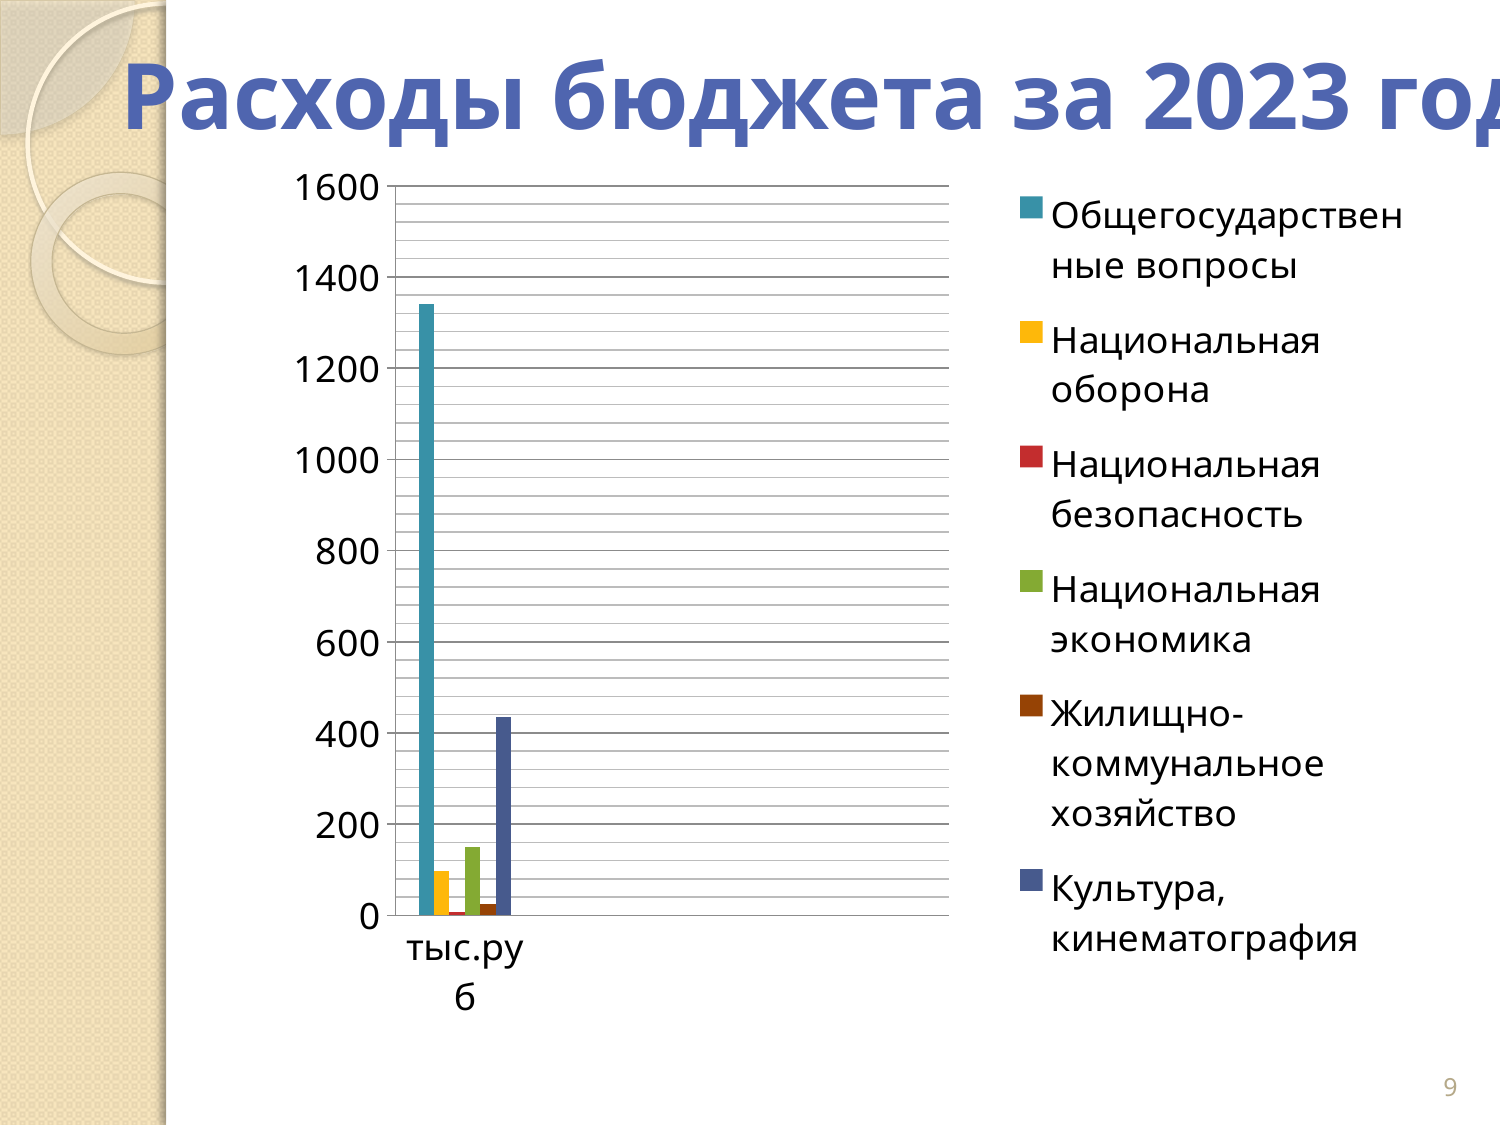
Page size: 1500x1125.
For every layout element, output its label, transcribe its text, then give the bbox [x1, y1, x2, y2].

slide_number 9 [1413, 1034, 1488, 1113]
text_box Расходы бюджета за 2023 год [105, 30, 1500, 156]
chart [229, 160, 1428, 1022]
